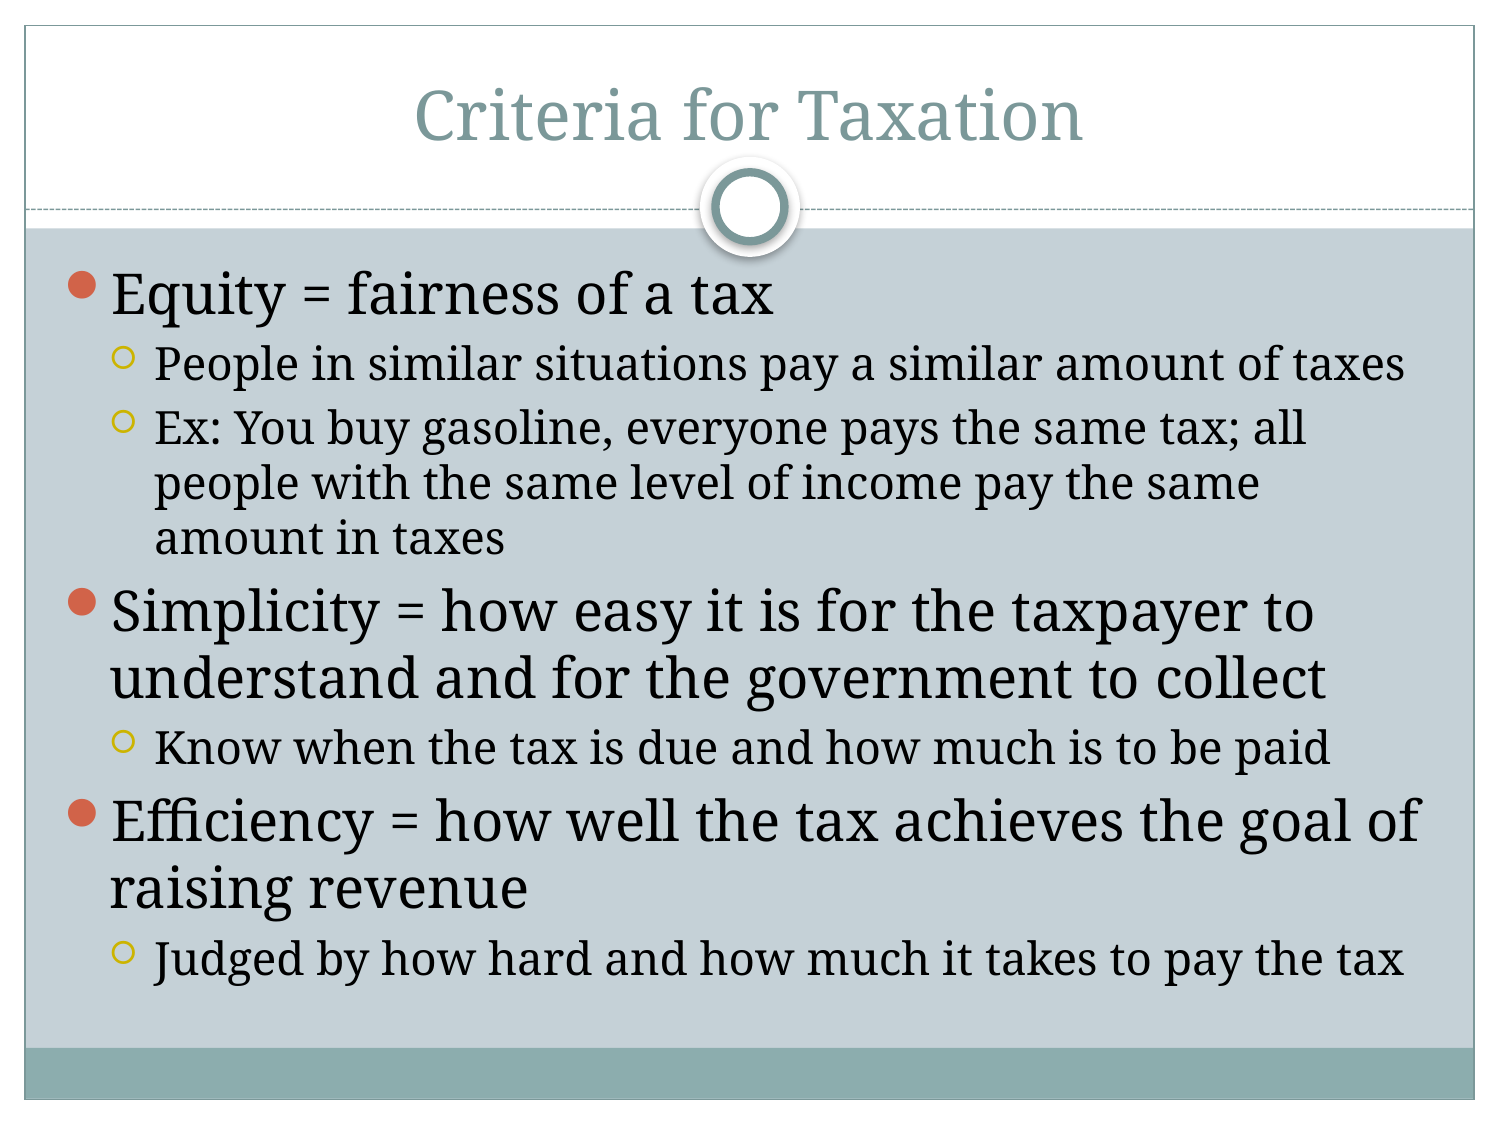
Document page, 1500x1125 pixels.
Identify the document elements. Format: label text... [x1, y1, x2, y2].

title Criteria for Taxation [49, 37, 1450, 162]
list Equity = fairness of a tax People in similar situations pay a similar amount of taxes Ex: You buy gasoline, everyone pays the same tax; all people with the same level of income pay the same amount in taxes Simplicity = how easy it is for the taxpayer to understand and for the government to collect Know when the tax is due and how much is to be paid Efficiency = how well the tax achieves the goal of raising revenue Judged by how hard and how much it takes to pay the tax [49, 250, 1445, 1001]
